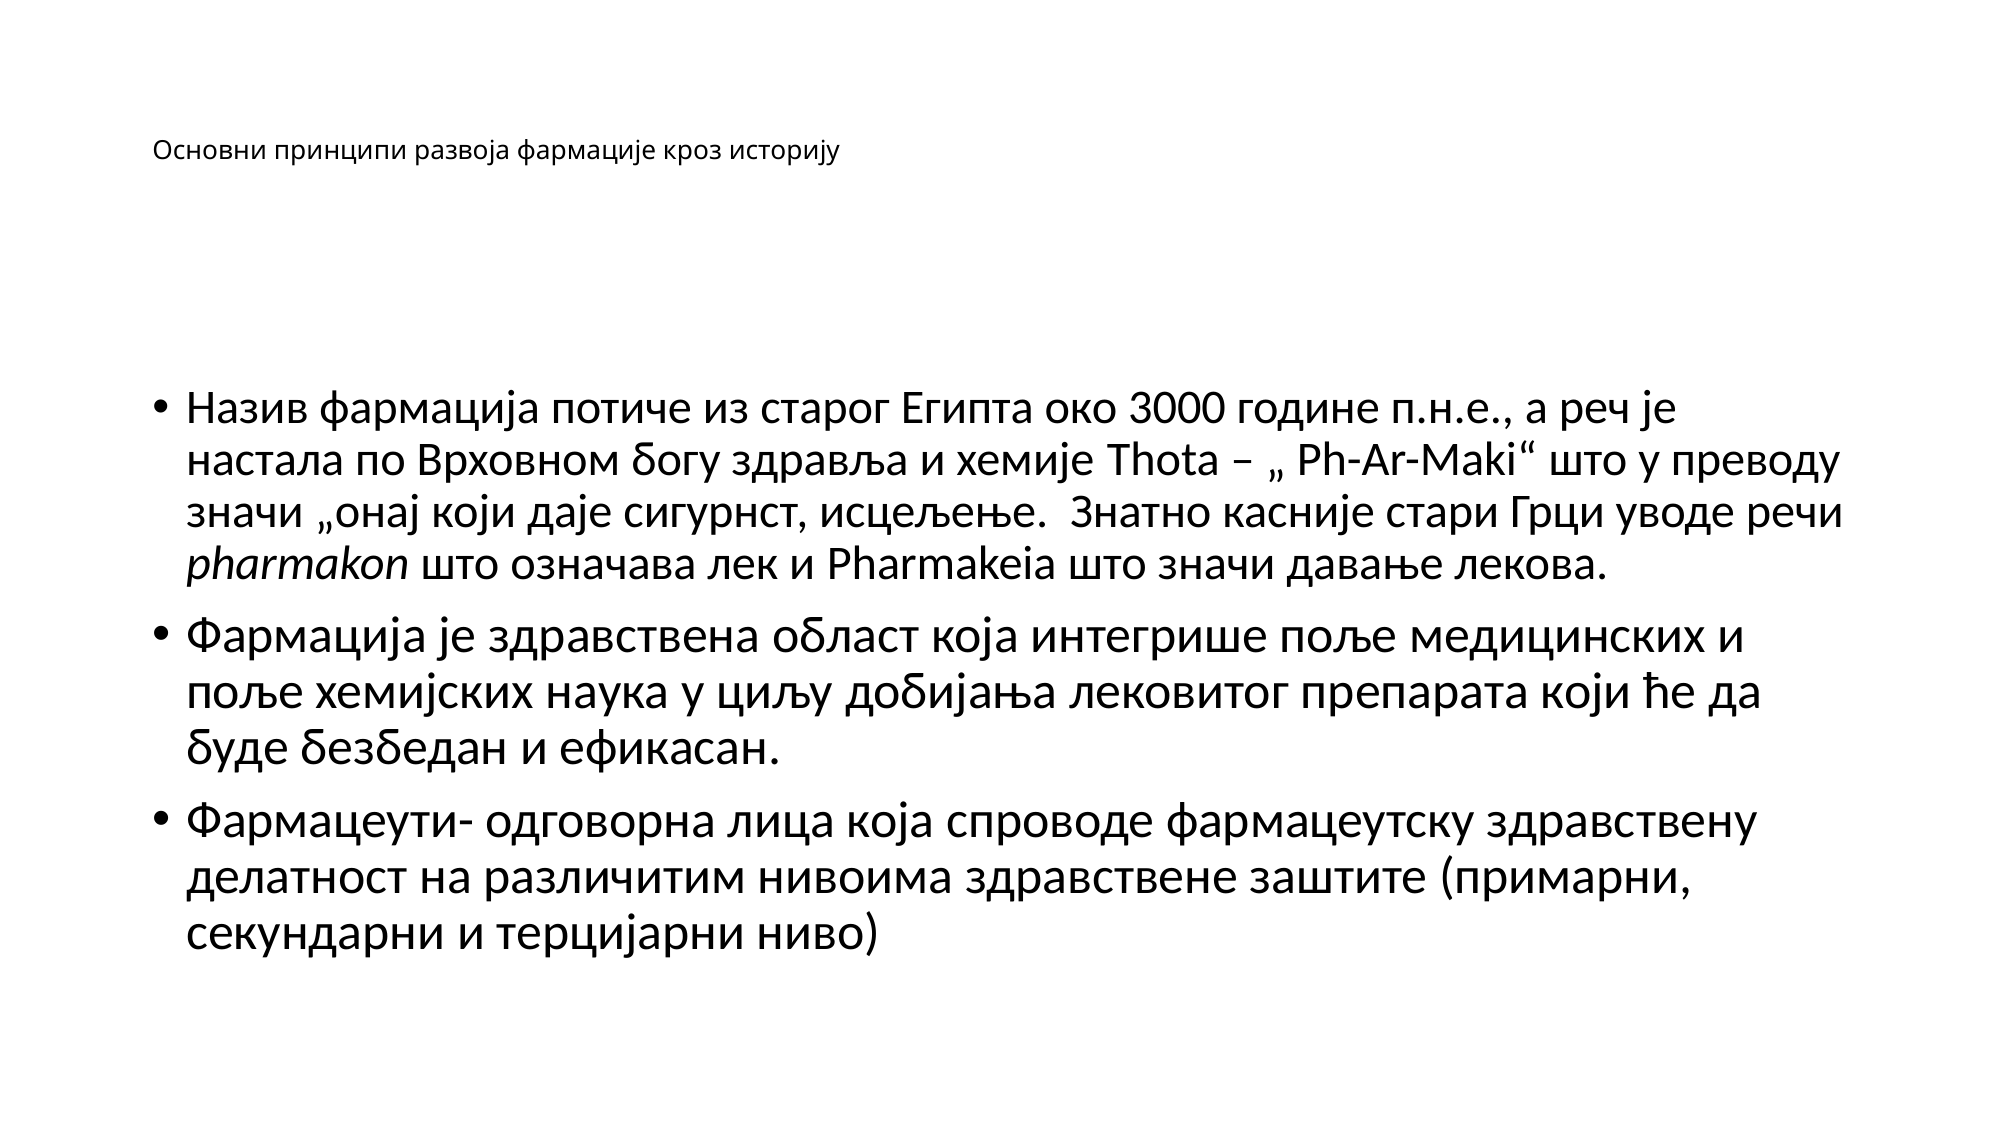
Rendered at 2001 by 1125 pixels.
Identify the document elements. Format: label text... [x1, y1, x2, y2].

list Назив фармација потиче из старог Египта око 3000 године п.н.е., а реч је настала по Врховном богу здравља и хемије Thota – „ Ph-Ar-Maki“ што у преводу значи „онај који даје сигурнст, исцељење. Знатно касније стари Грци уводе речи pharmakon што означава лек и Pharmakeia што значи давање лекова. Фармација је здравствена област која интегрише поље медицинских и поље хемијских наука у циљу добијања лековитог препарата који ће да буде безбедан и ефикасан. Фармацеути- одговорна лица која спроводе фармацеутску здравствену делатност на различитим нивоима здравствене заштите (примарни, секундарни и терцијарни ниво) [137, 299, 1863, 1014]
title Основни принципи развоја фармације кроз историју [137, 59, 1863, 215]
